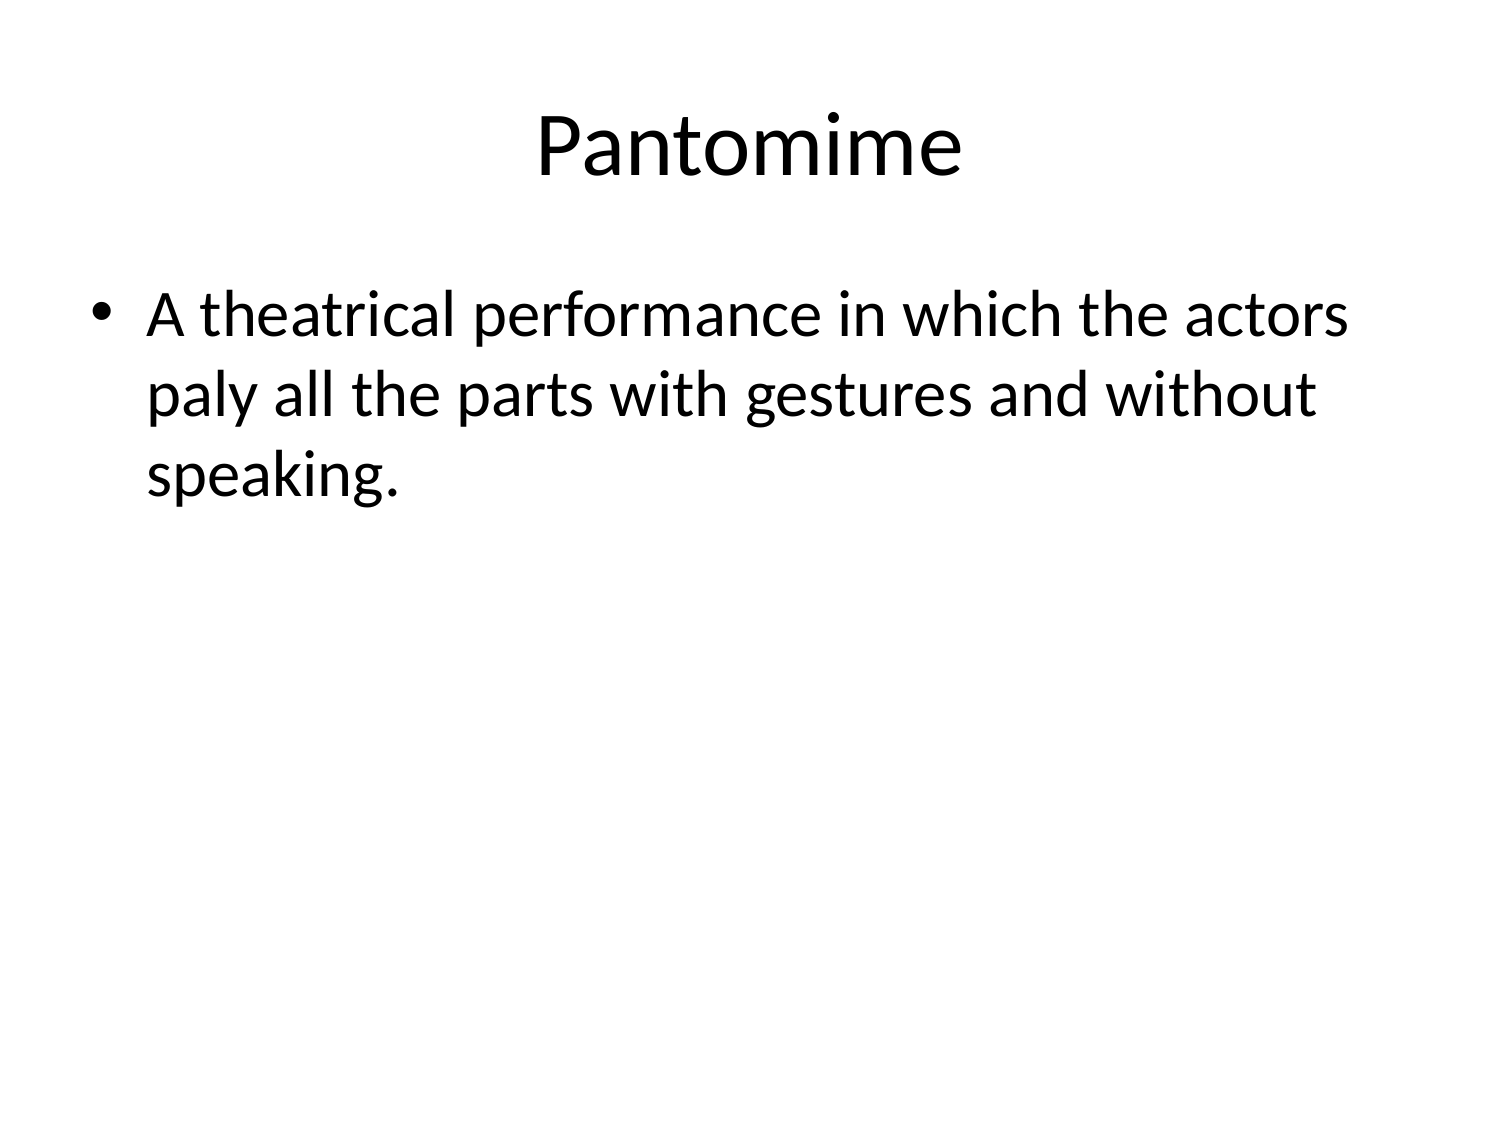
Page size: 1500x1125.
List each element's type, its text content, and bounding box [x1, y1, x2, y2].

list A theatrical performance in which the actors paly all the parts with gestures and without speaking. [75, 262, 1425, 1005]
title Pantomime [75, 45, 1425, 233]
